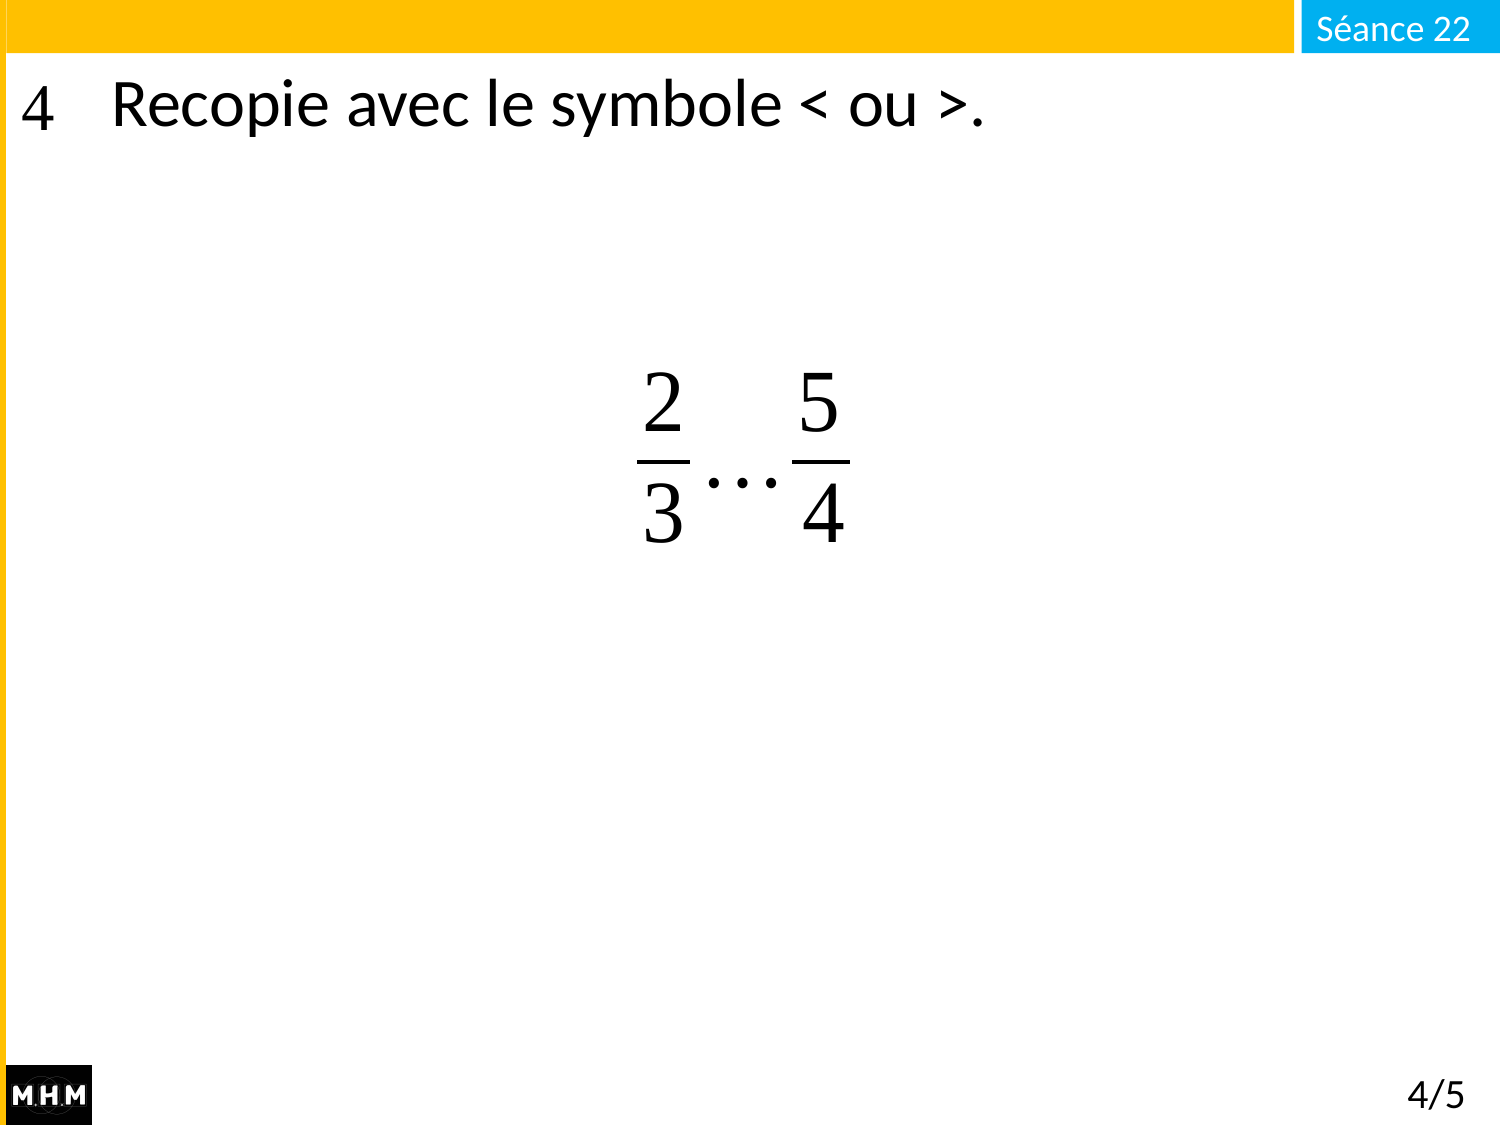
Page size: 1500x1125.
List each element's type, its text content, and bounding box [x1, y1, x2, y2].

list 4/5 [1373, 1064, 1500, 1125]
picture [6, 1065, 92, 1125]
title Recopie avec le symbole < ou >. [96, 60, 1391, 150]
